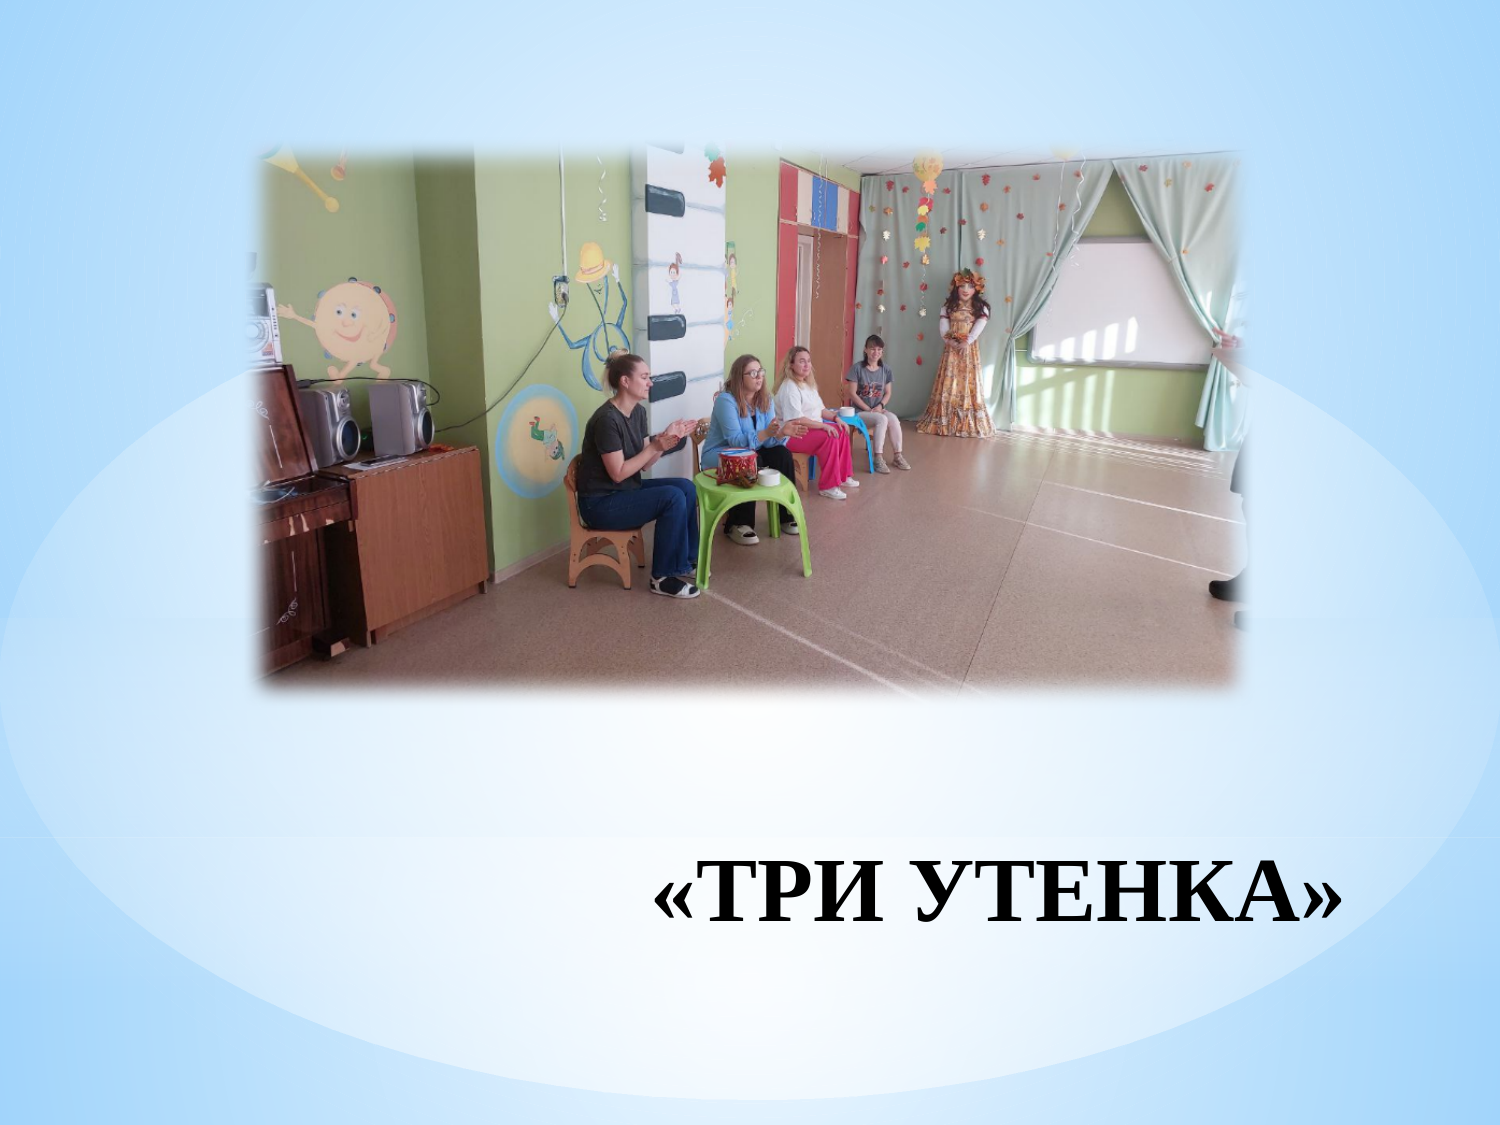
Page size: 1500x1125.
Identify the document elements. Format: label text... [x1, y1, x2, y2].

title «ТРИ УТЕНКА» [294, 822, 1363, 1035]
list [241, 136, 1255, 708]
